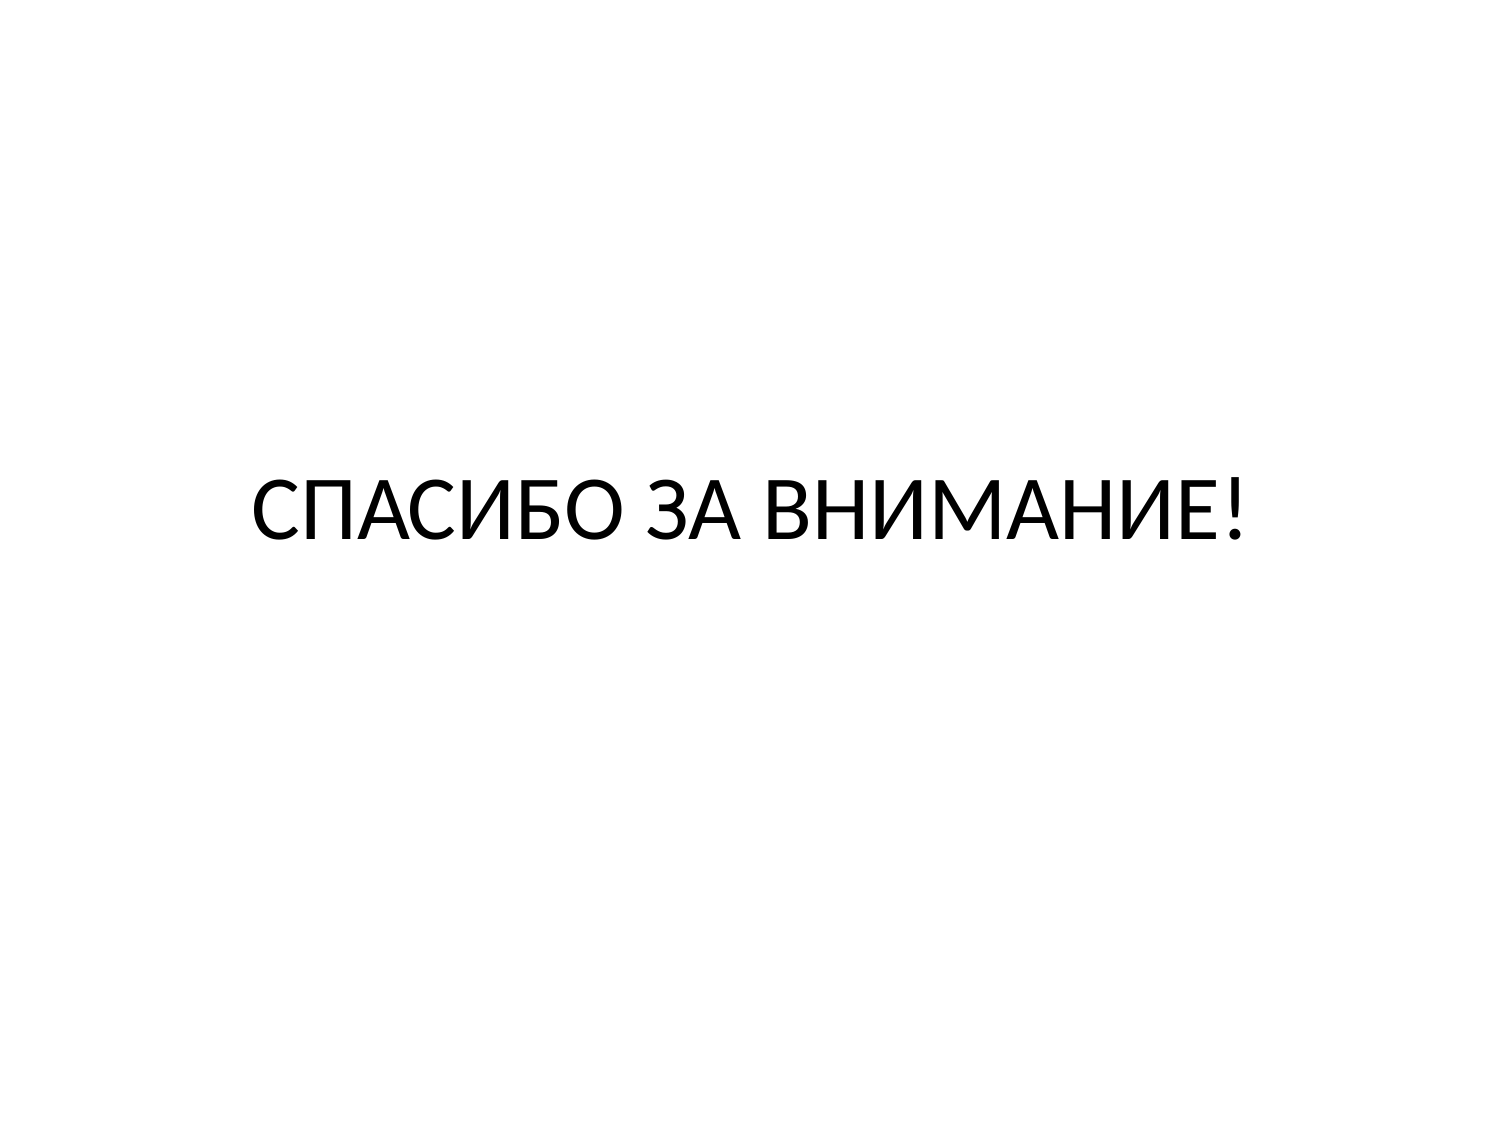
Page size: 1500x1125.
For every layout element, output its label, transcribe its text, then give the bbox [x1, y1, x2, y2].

title СПАСИБО ЗА ВНИМАНИЕ! [76, 408, 1427, 597]
